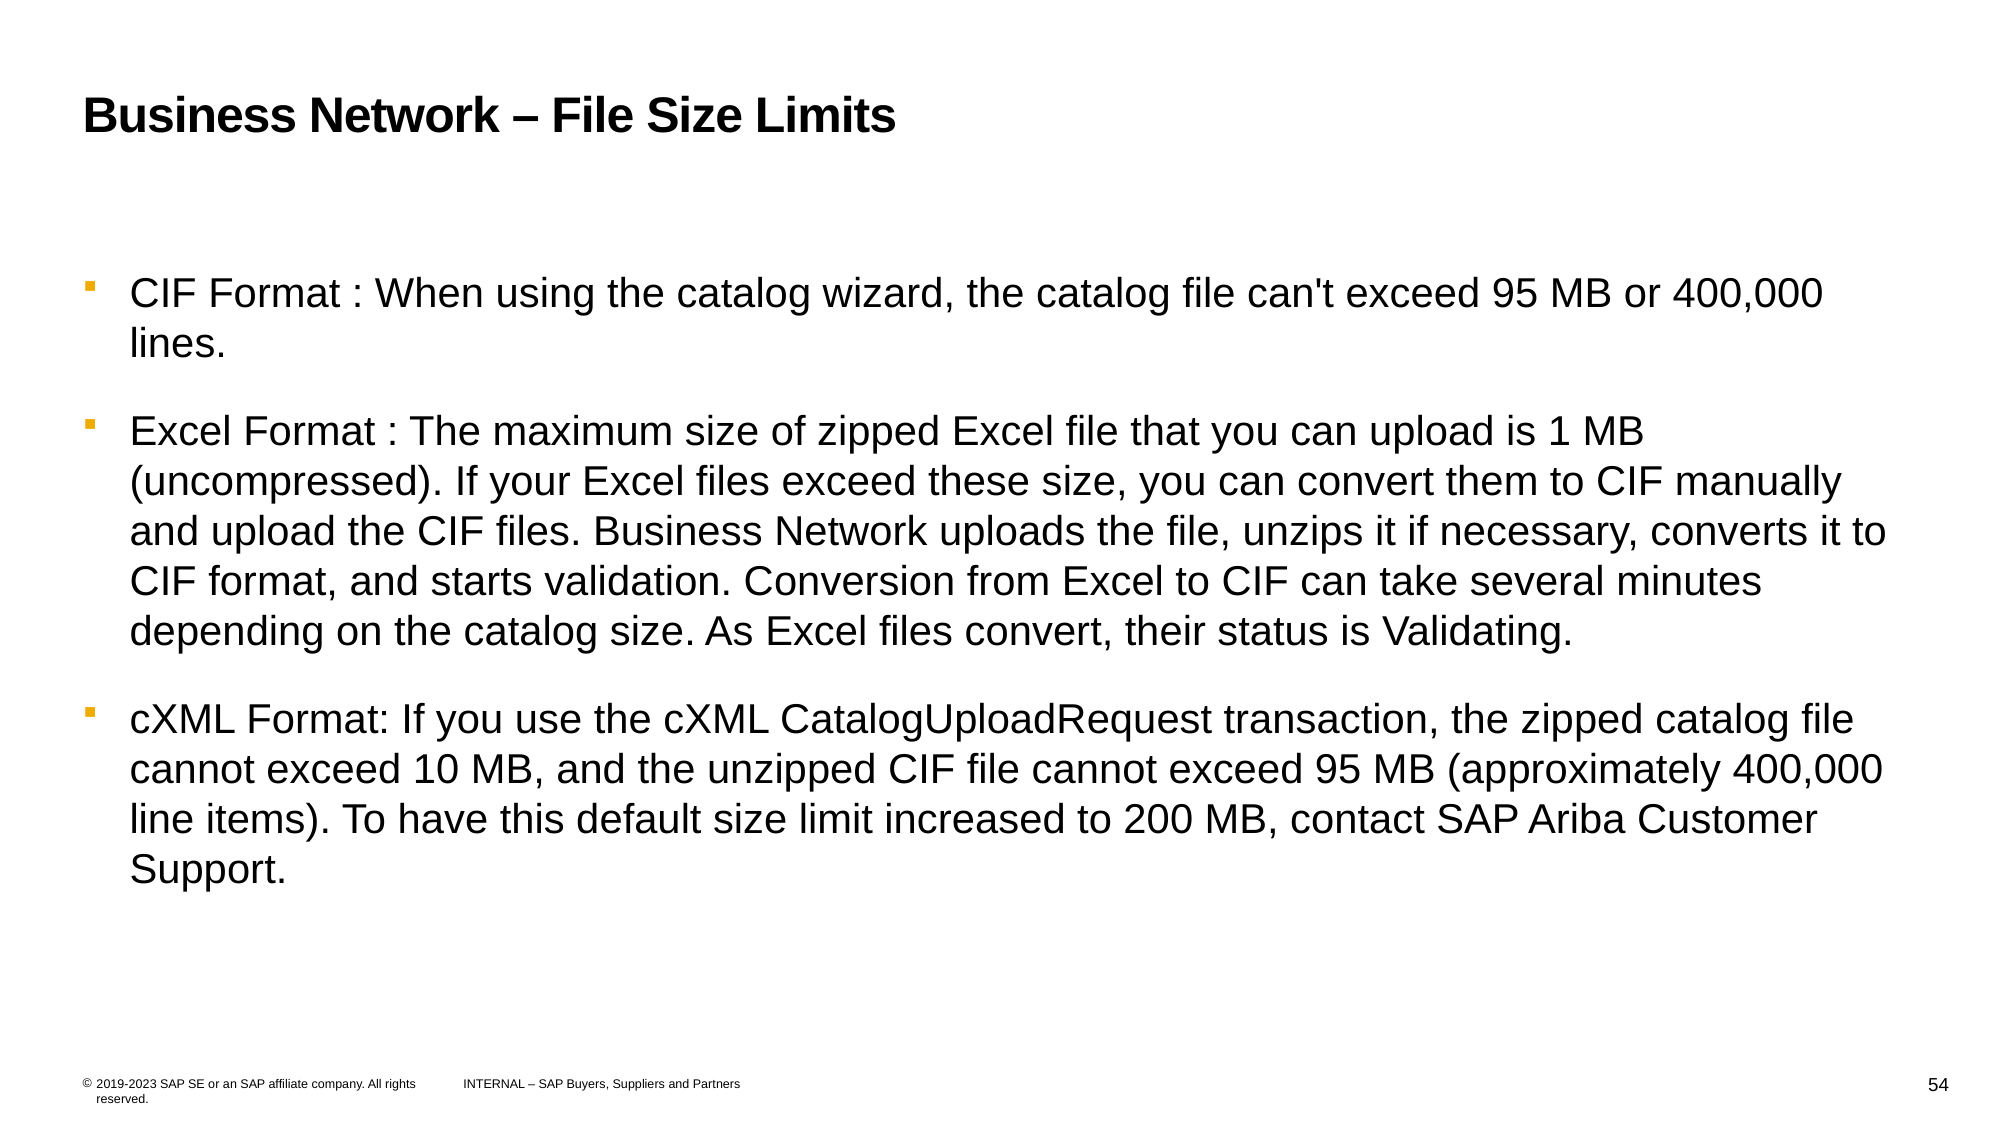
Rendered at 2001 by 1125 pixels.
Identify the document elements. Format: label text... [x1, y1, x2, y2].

list CIF Format : When using the catalog wizard, the catalog file can't exceed 95 MB or 400,000 lines. Excel Format : The maximum size of zipped Excel file that you can upload is 1 MB (uncompressed). If your Excel files exceed these size, you can convert them to CIF manually and upload the CIF files. Business Network uploads the file, unzips it if necessary, converts it to CIF format, and starts validation. Conversion from Excel to CIF can take several minutes depending on the catalog size. As Excel files convert, their status is Validating. cXML Format: If you use the cXML CatalogUploadRequest transaction, the zipped catalog file cannot exceed 10 MB, and the unzipped CIF file cannot exceed 95 MB (approximately 400,000 line items). To have this default size limit increased to 200 MB, contact SAP Ariba Customer Support. [82, 265, 1918, 1040]
title Business Network – File Size Limits [82, 82, 1918, 144]
